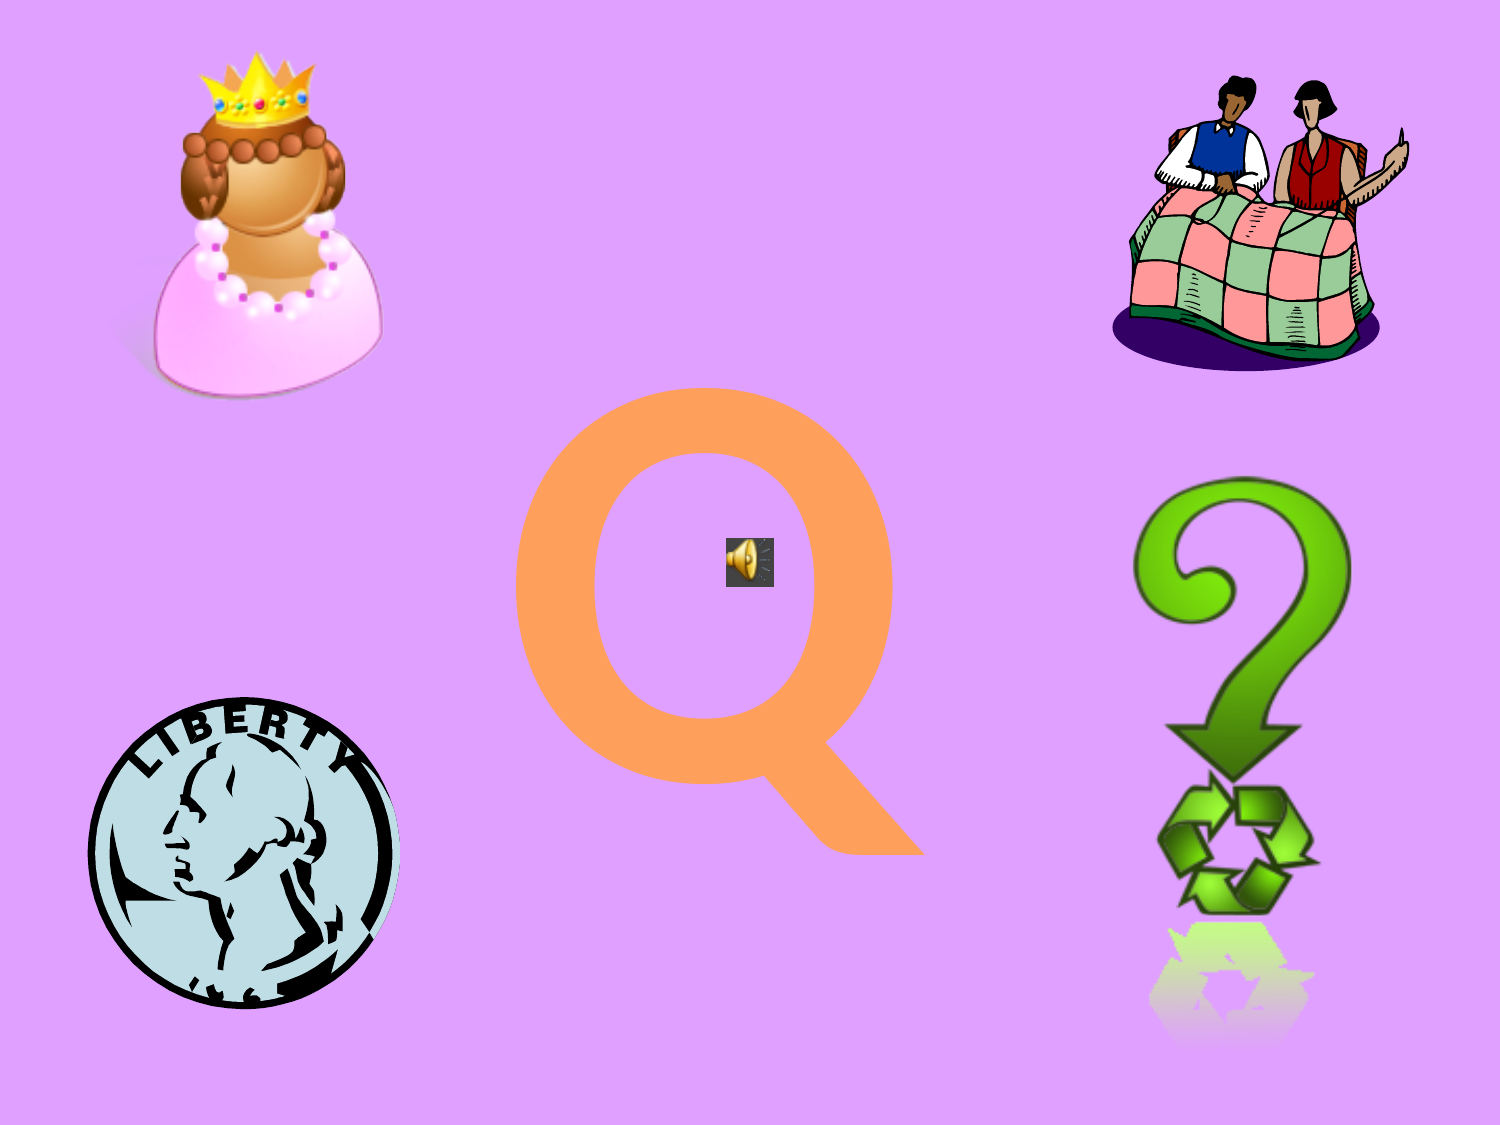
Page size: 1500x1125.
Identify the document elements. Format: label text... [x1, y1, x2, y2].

picture [724, 537, 776, 588]
picture [87, 696, 401, 1010]
picture [62, 37, 438, 413]
picture [937, 474, 1500, 1076]
picture [1112, 74, 1410, 372]
text_box Q [484, 174, 925, 908]
